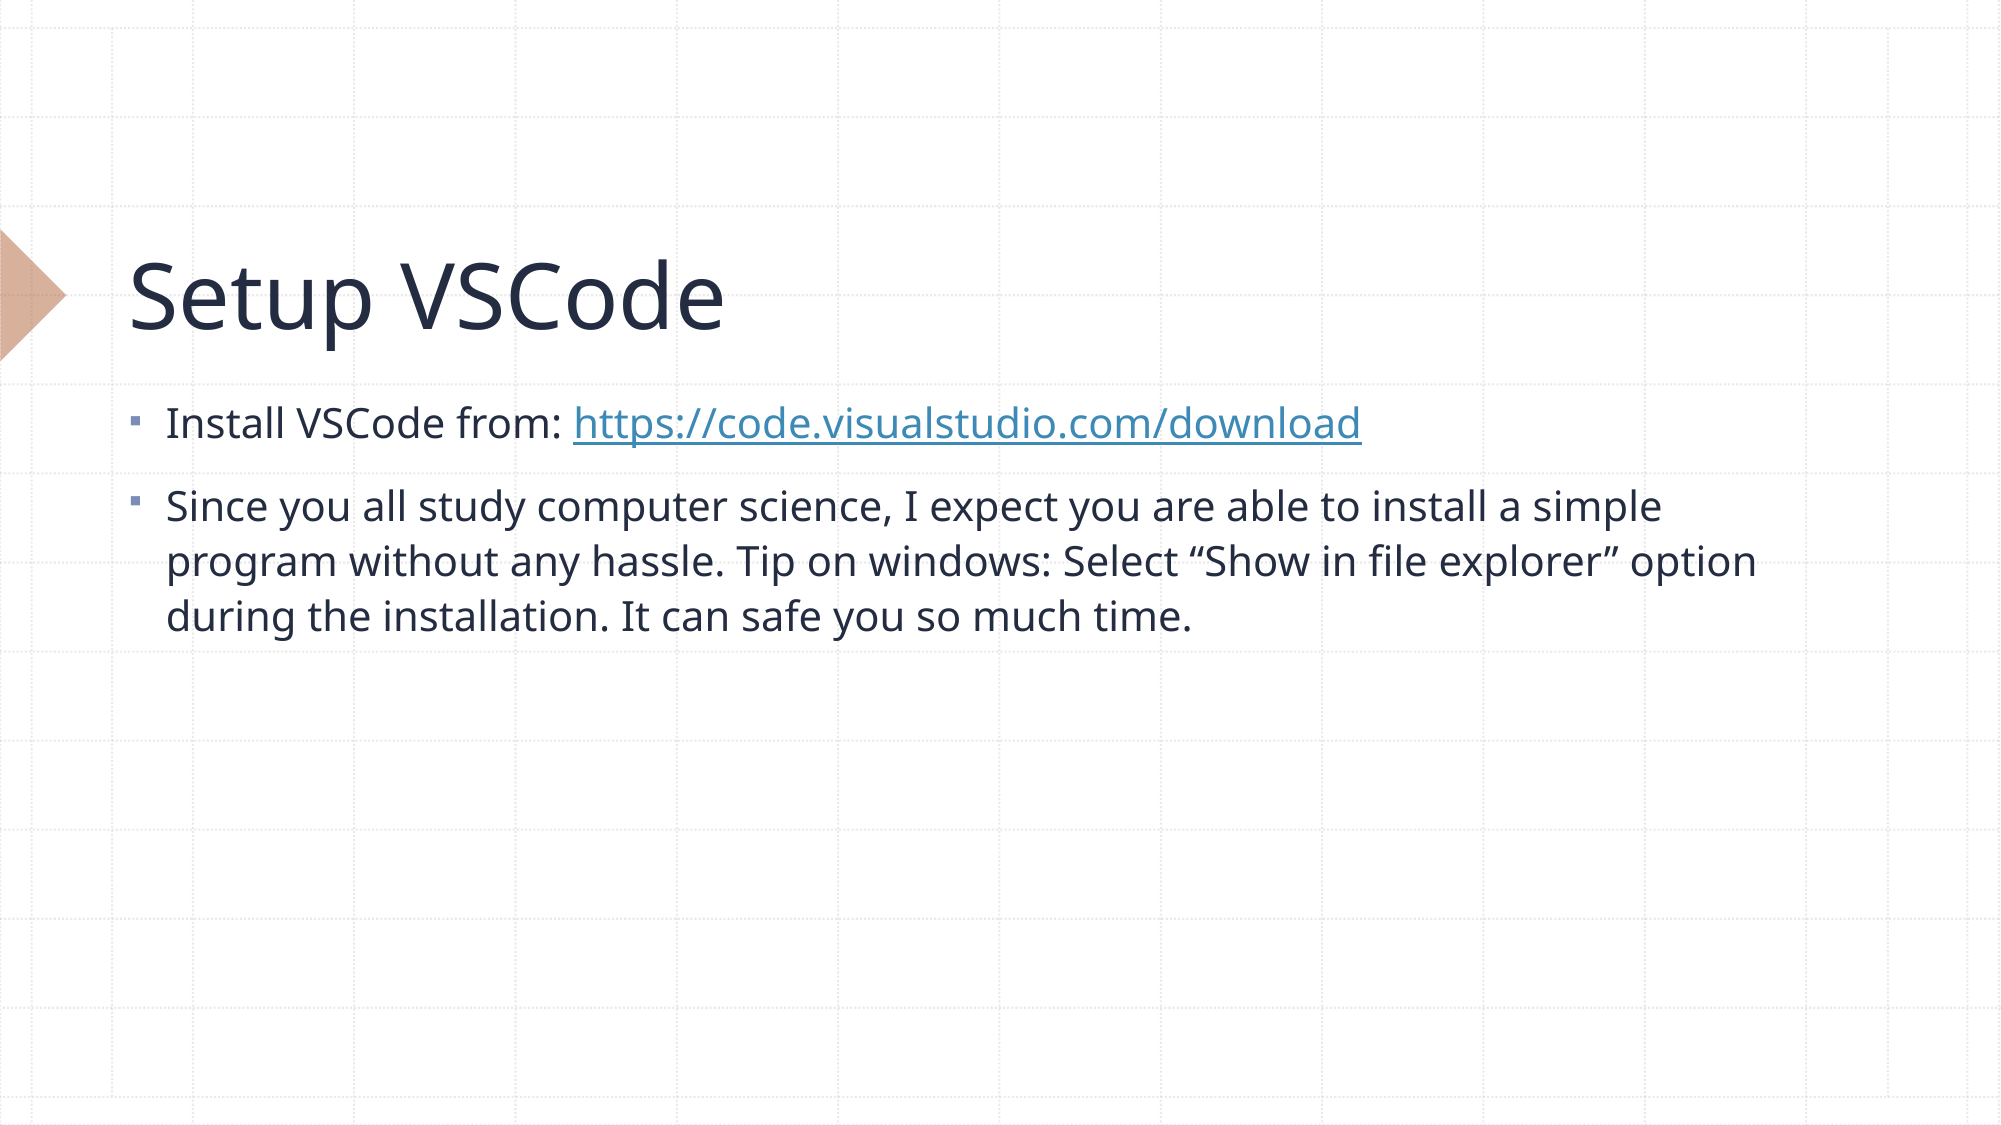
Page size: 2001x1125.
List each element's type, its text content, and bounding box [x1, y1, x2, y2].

list Install VSCode from: https://code.visualstudio.com/download Since you all study computer science, I expect you are able to install a simple program without any hassle. Tip on windows: Select “Show in file explorer” option during the installation. It can safe you so much time. [113, 383, 1808, 969]
title Setup VSCode [113, 119, 1808, 356]
